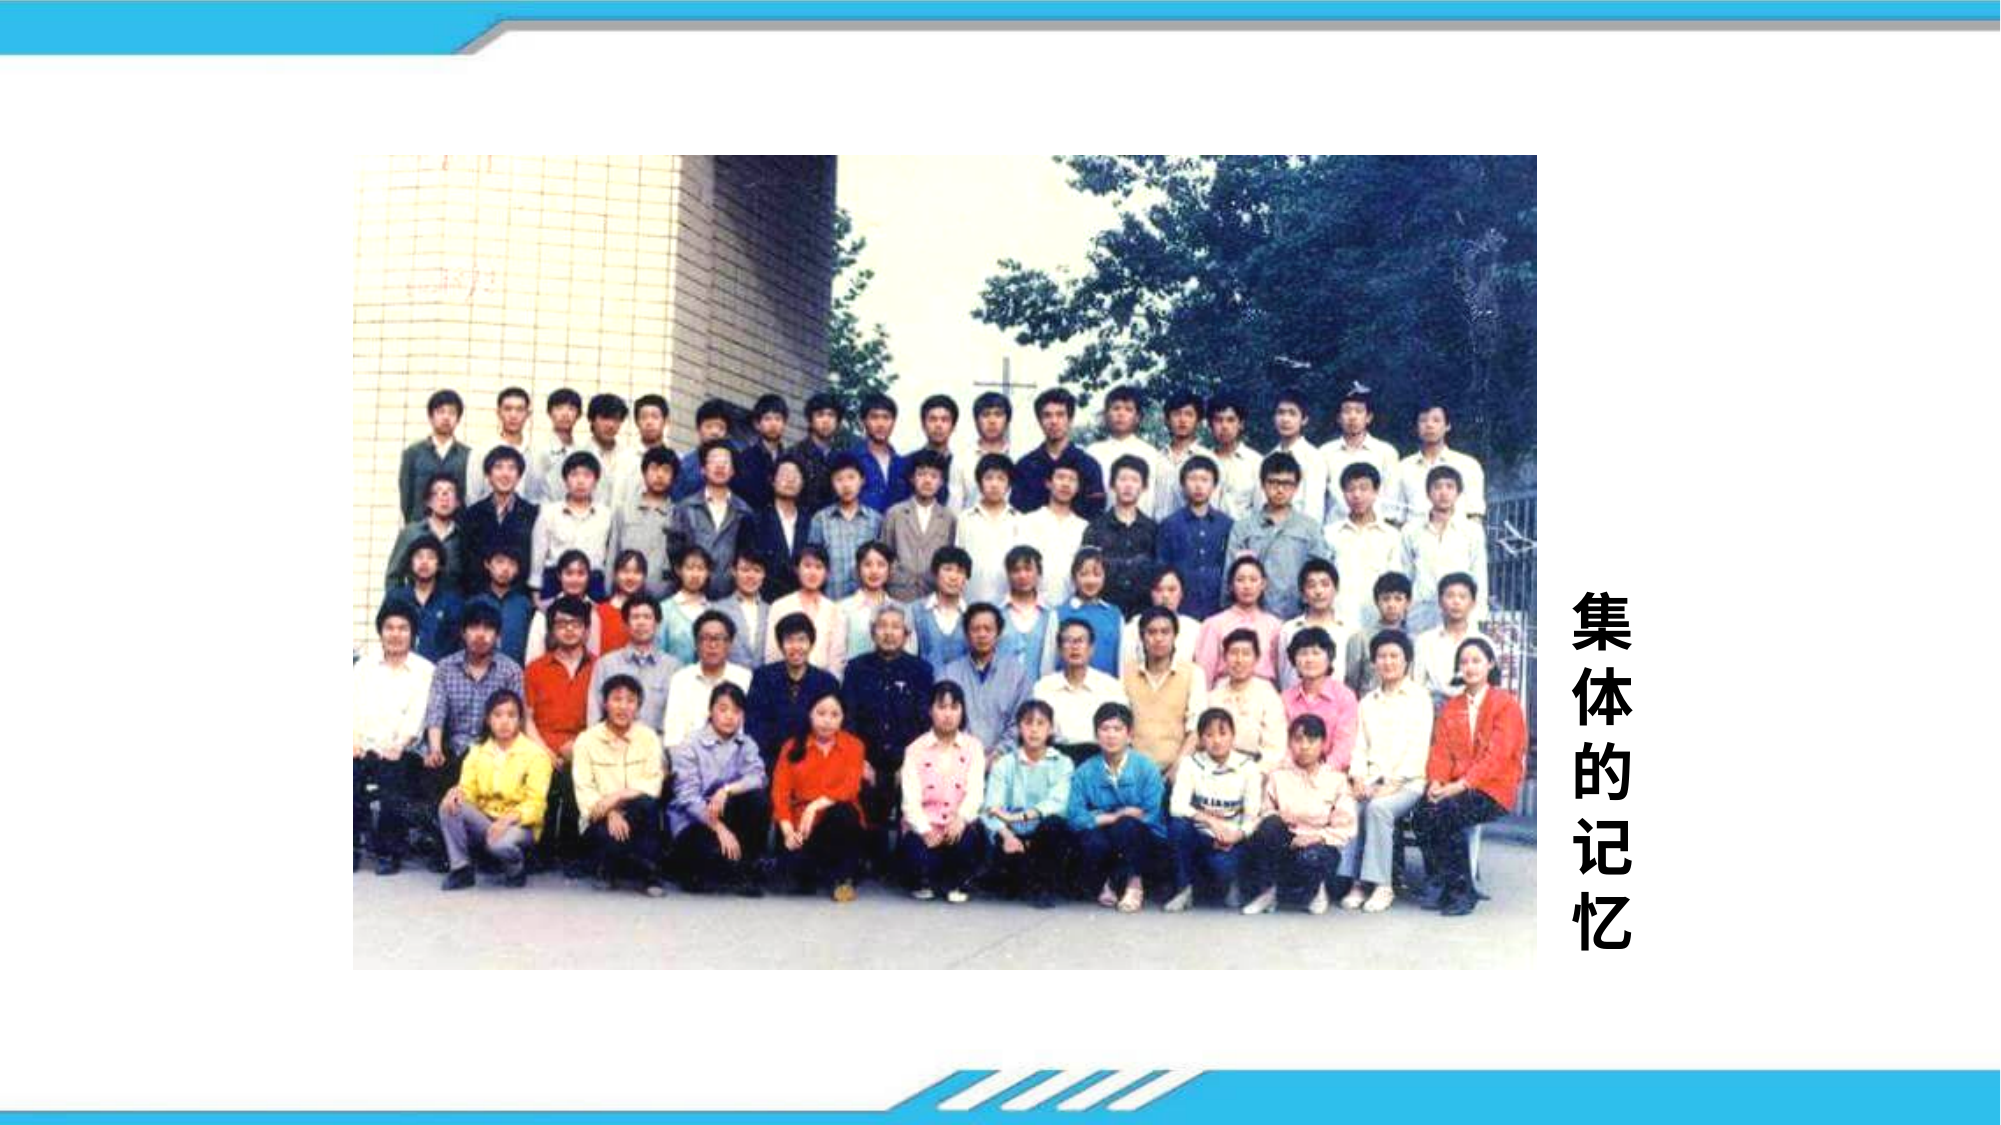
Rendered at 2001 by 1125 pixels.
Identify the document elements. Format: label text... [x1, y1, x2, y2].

text_box 集体的记忆 [1556, 576, 1649, 966]
picture [0, 0, 2001, 1125]
